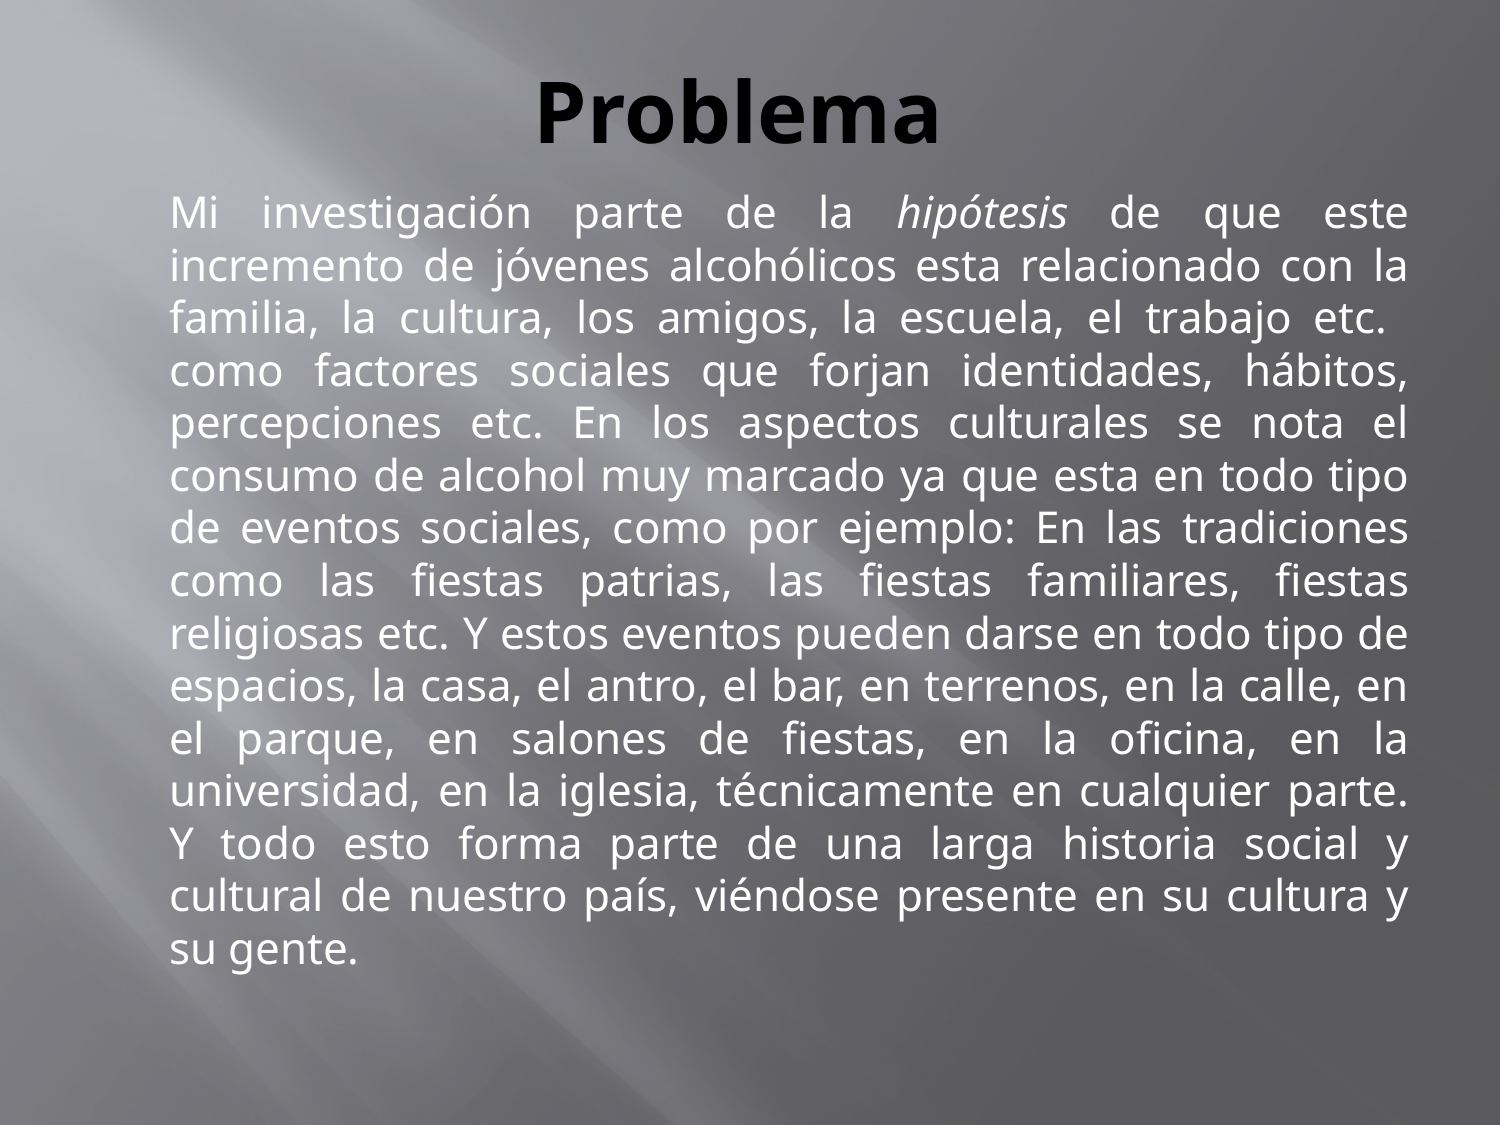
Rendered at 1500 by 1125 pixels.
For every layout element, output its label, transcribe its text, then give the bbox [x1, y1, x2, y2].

title Problema [75, 45, 1425, 125]
list Mi investigación parte de la hipótesis de que este incremento de jóvenes alcohólicos esta relacionado con la familia, la cultura, los amigos, la escuela, el trabajo etc. como factores sociales que forjan identidades, hábitos, percepciones etc. En los aspectos culturales se nota el consumo de alcohol muy marcado ya que esta en todo tipo de eventos sociales, como por ejemplo: En las tradiciones como las fiestas patrias, las fiestas familiares, fiestas religiosas etc. Y estos eventos pueden darse en todo tipo de espacios, la casa, el antro, el bar, en terrenos, en la calle, en el parque, en salones de fiestas, en la oficina, en la universidad, en la iglesia, técnicamente en cualquier parte. Y todo esto forma parte de una larga historia social y cultural de nuestro país, viéndose presente en su cultura y su gente. [75, 125, 1425, 1005]
